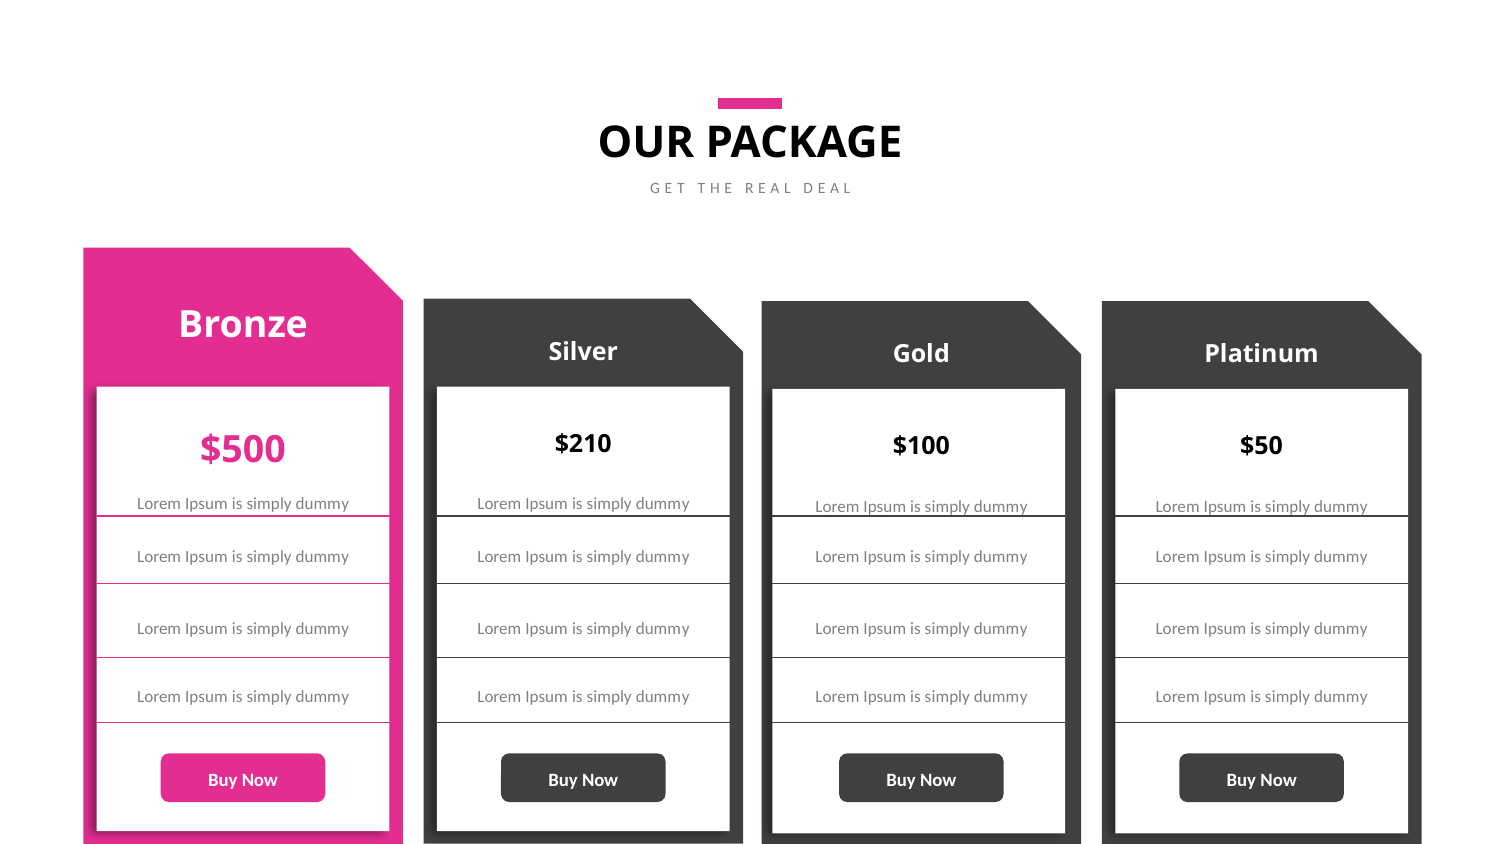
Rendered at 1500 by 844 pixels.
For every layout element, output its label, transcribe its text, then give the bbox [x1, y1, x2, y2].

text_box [500, 753, 666, 803]
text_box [423, 298, 744, 844]
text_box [1101, 300, 1422, 844]
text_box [761, 300, 1082, 844]
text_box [1163, 753, 1360, 803]
text_box GET THE REAL DEAL [616, 170, 884, 205]
text_box OUR PACKAGE [522, 106, 978, 174]
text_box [823, 753, 1020, 803]
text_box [145, 753, 341, 803]
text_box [83, 247, 403, 844]
